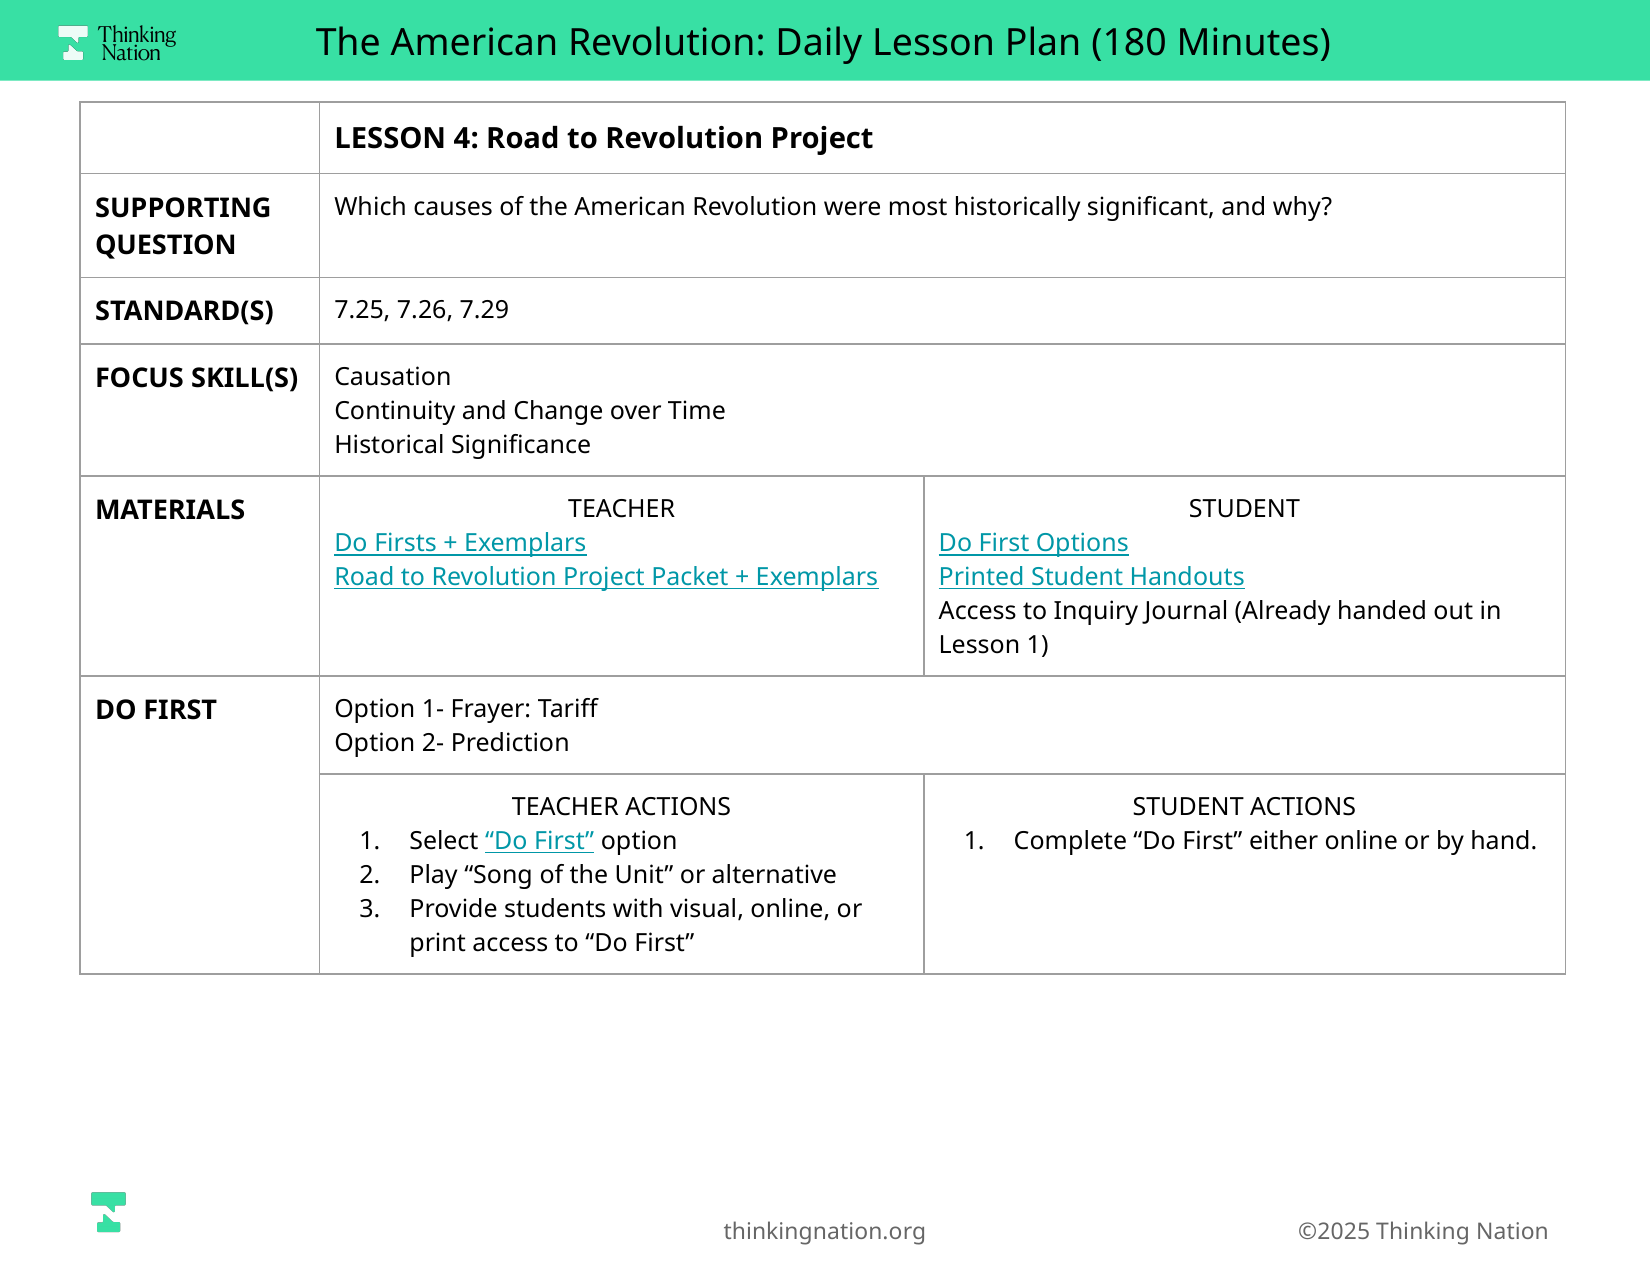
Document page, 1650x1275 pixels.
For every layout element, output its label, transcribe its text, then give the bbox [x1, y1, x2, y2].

text_box The American Revolution: Daily Lesson Plan (180 Minutes) [0, 0, 1650, 81]
picture [45, 14, 180, 71]
table_cell Causation Continuity and Change over Time Historical Significance [320, 345, 1565, 475]
table_cell Option 1- Frayer: Tariff Option 2- Prediction [320, 677, 1565, 773]
table_cell FOCUS SKILL(S) [81, 345, 319, 475]
text_box thinkingnation.org [629, 1200, 1021, 1240]
table_cell Which causes of the American Revolution were most historically significant, and why? [320, 174, 1565, 277]
table_cell SUPPORTING QUESTION [81, 174, 319, 277]
table_cell STANDARD(S) [81, 278, 319, 343]
text_box ©2025 Thinking Nation [1174, 1200, 1566, 1240]
table_header [81, 103, 319, 173]
table_cell DO FIRST [81, 677, 319, 973]
table_cell 7.25, 7.26, 7.29 [320, 278, 1565, 343]
table_cell MATERIALS [81, 477, 319, 675]
table_cell TEACHER Do Firsts + Exemplars Road to Revolution Project Packet + Exemplars [320, 477, 923, 675]
table_cell STUDENT Do First Options Printed Student Handouts Access to Inquiry Journal (Already handed out in Lesson 1) [925, 477, 1565, 675]
table_cell STUDENT ACTIONS Complete “Do First” either online or by hand. [925, 775, 1565, 973]
table_header LESSON 4: Road to Revolution Project [320, 103, 1565, 173]
picture [80, 1184, 136, 1240]
table_cell TEACHER ACTIONS Select “Do First” option Play “Song of the Unit” or alternative Provide students with visual, online, or print access to “Do First” [320, 775, 923, 973]
